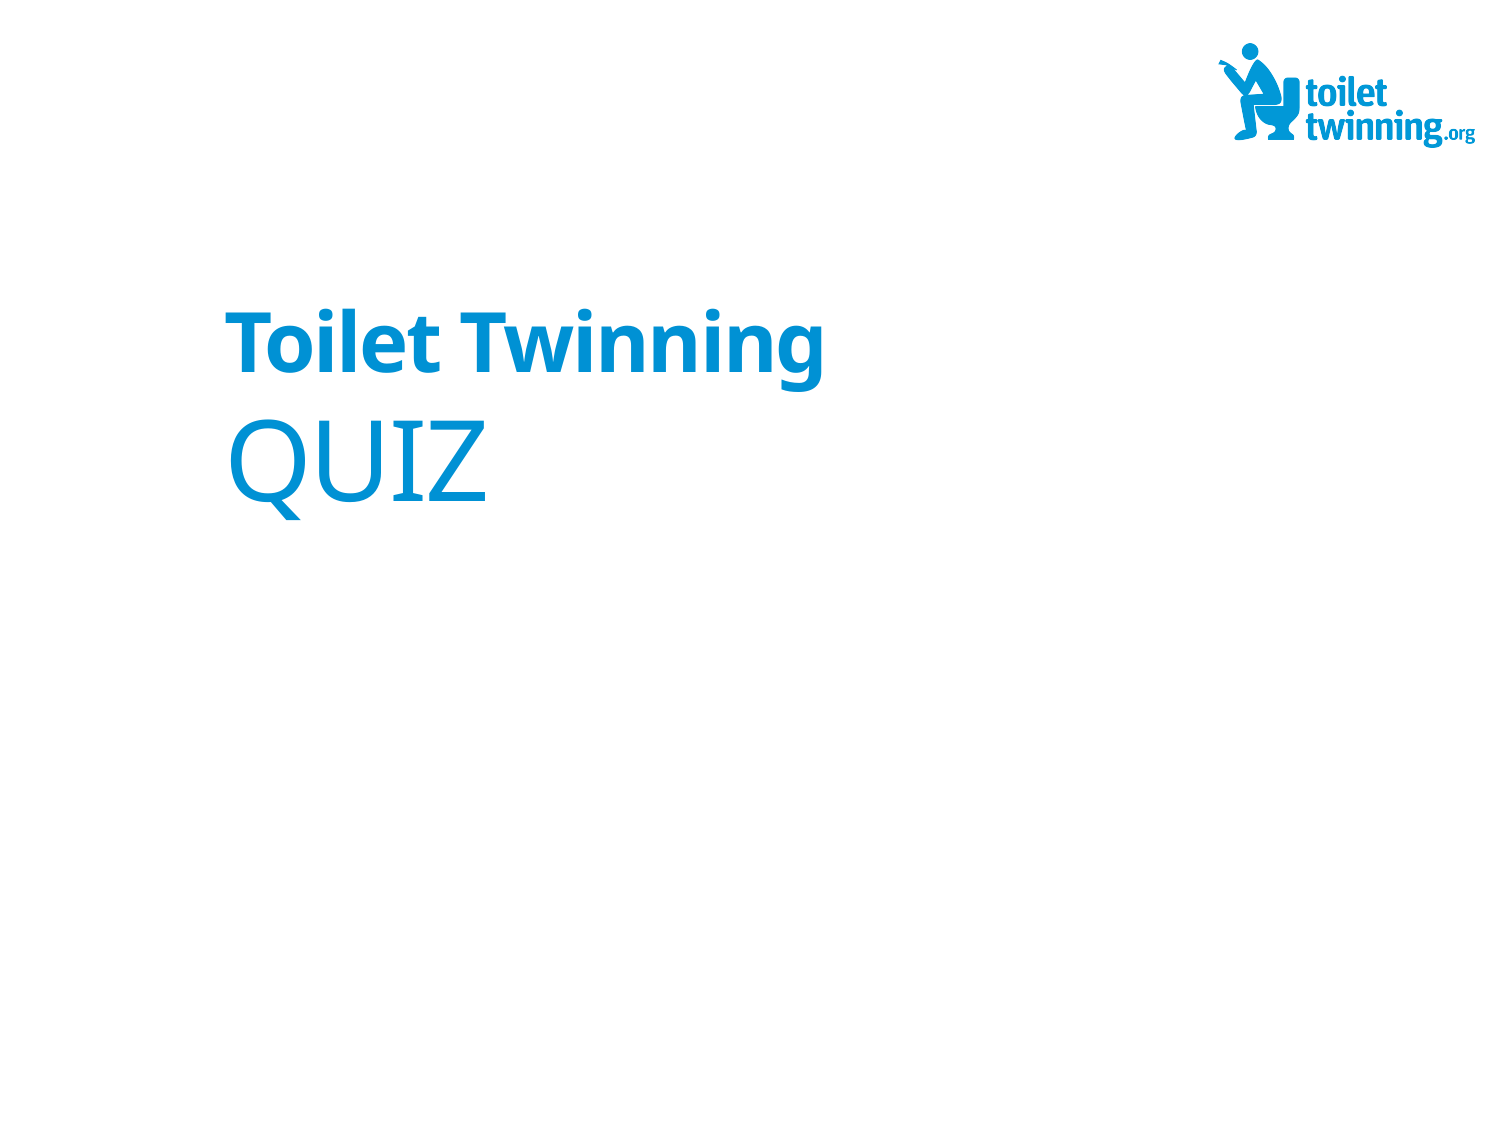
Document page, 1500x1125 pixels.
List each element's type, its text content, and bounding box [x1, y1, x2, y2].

picture [1218, 43, 1254, 80]
picture [1218, 43, 1475, 148]
text_box Toilet Twinning QUIZ [222, 288, 1500, 524]
picture [1250, 84, 1261, 94]
